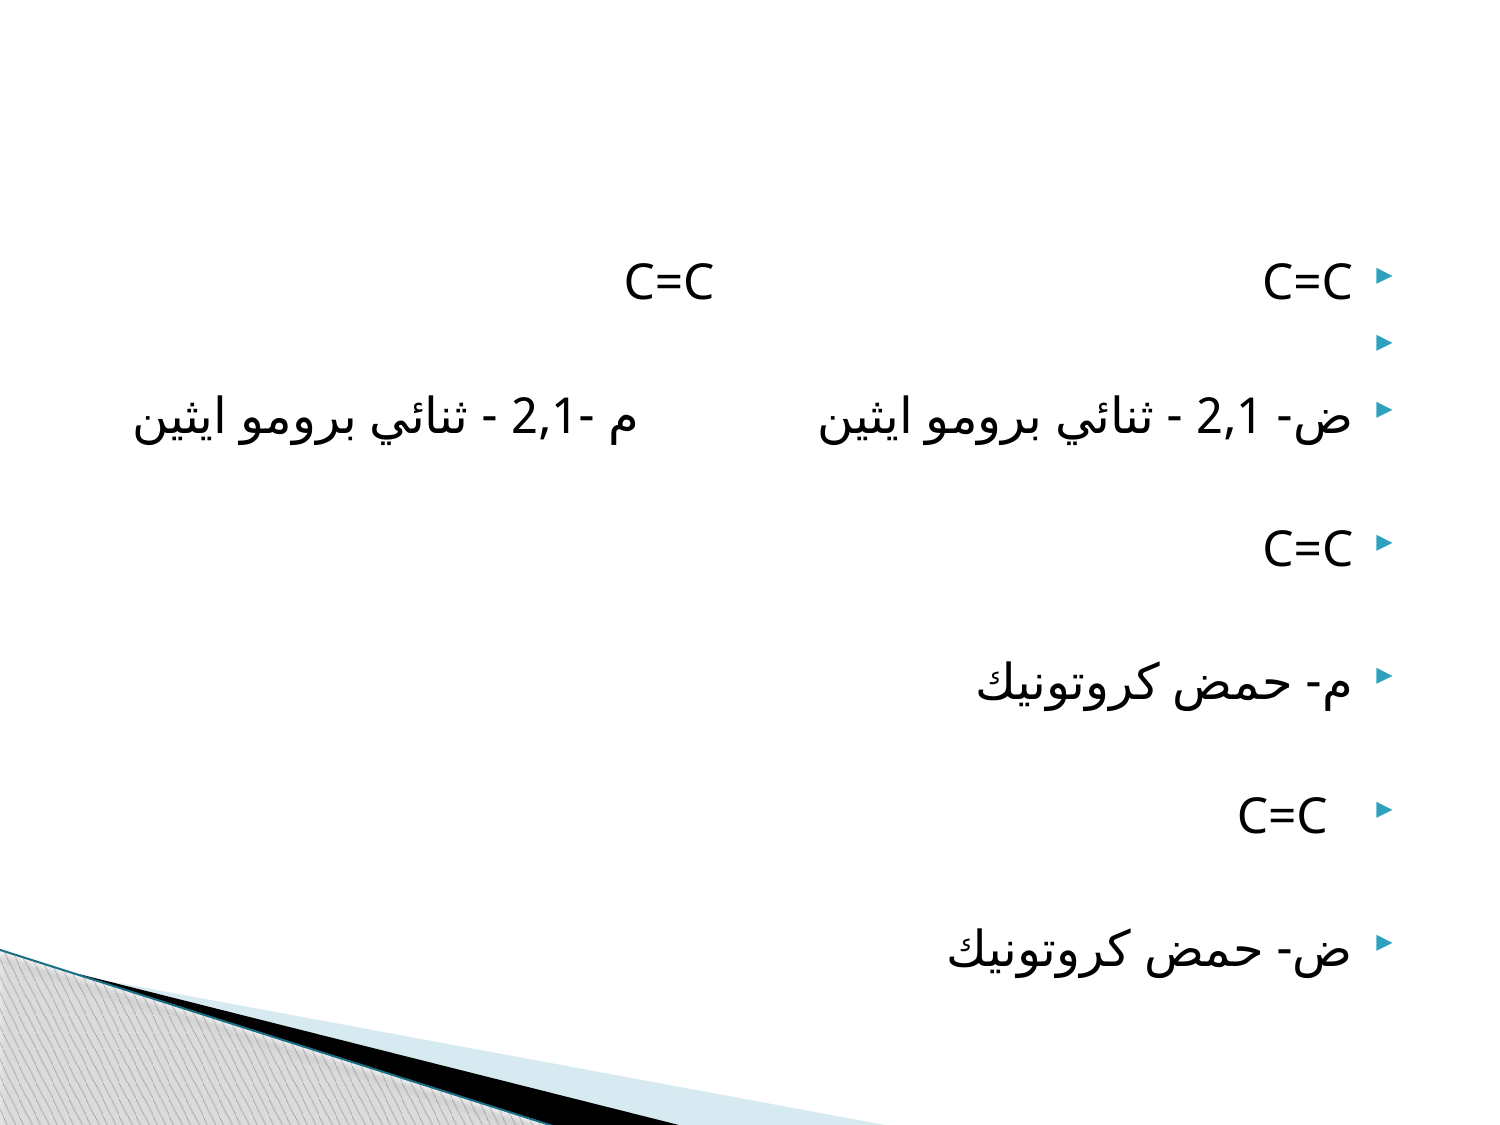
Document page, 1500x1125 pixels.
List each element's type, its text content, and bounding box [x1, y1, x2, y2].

list C=C C=C ض- 2,1 - ثنائي برومو ايثين م -2,1 - ثنائي برومو ايثين C=C م- حمض كروتونيك C=C ض- حمض كروتونيك [75, 243, 1425, 986]
